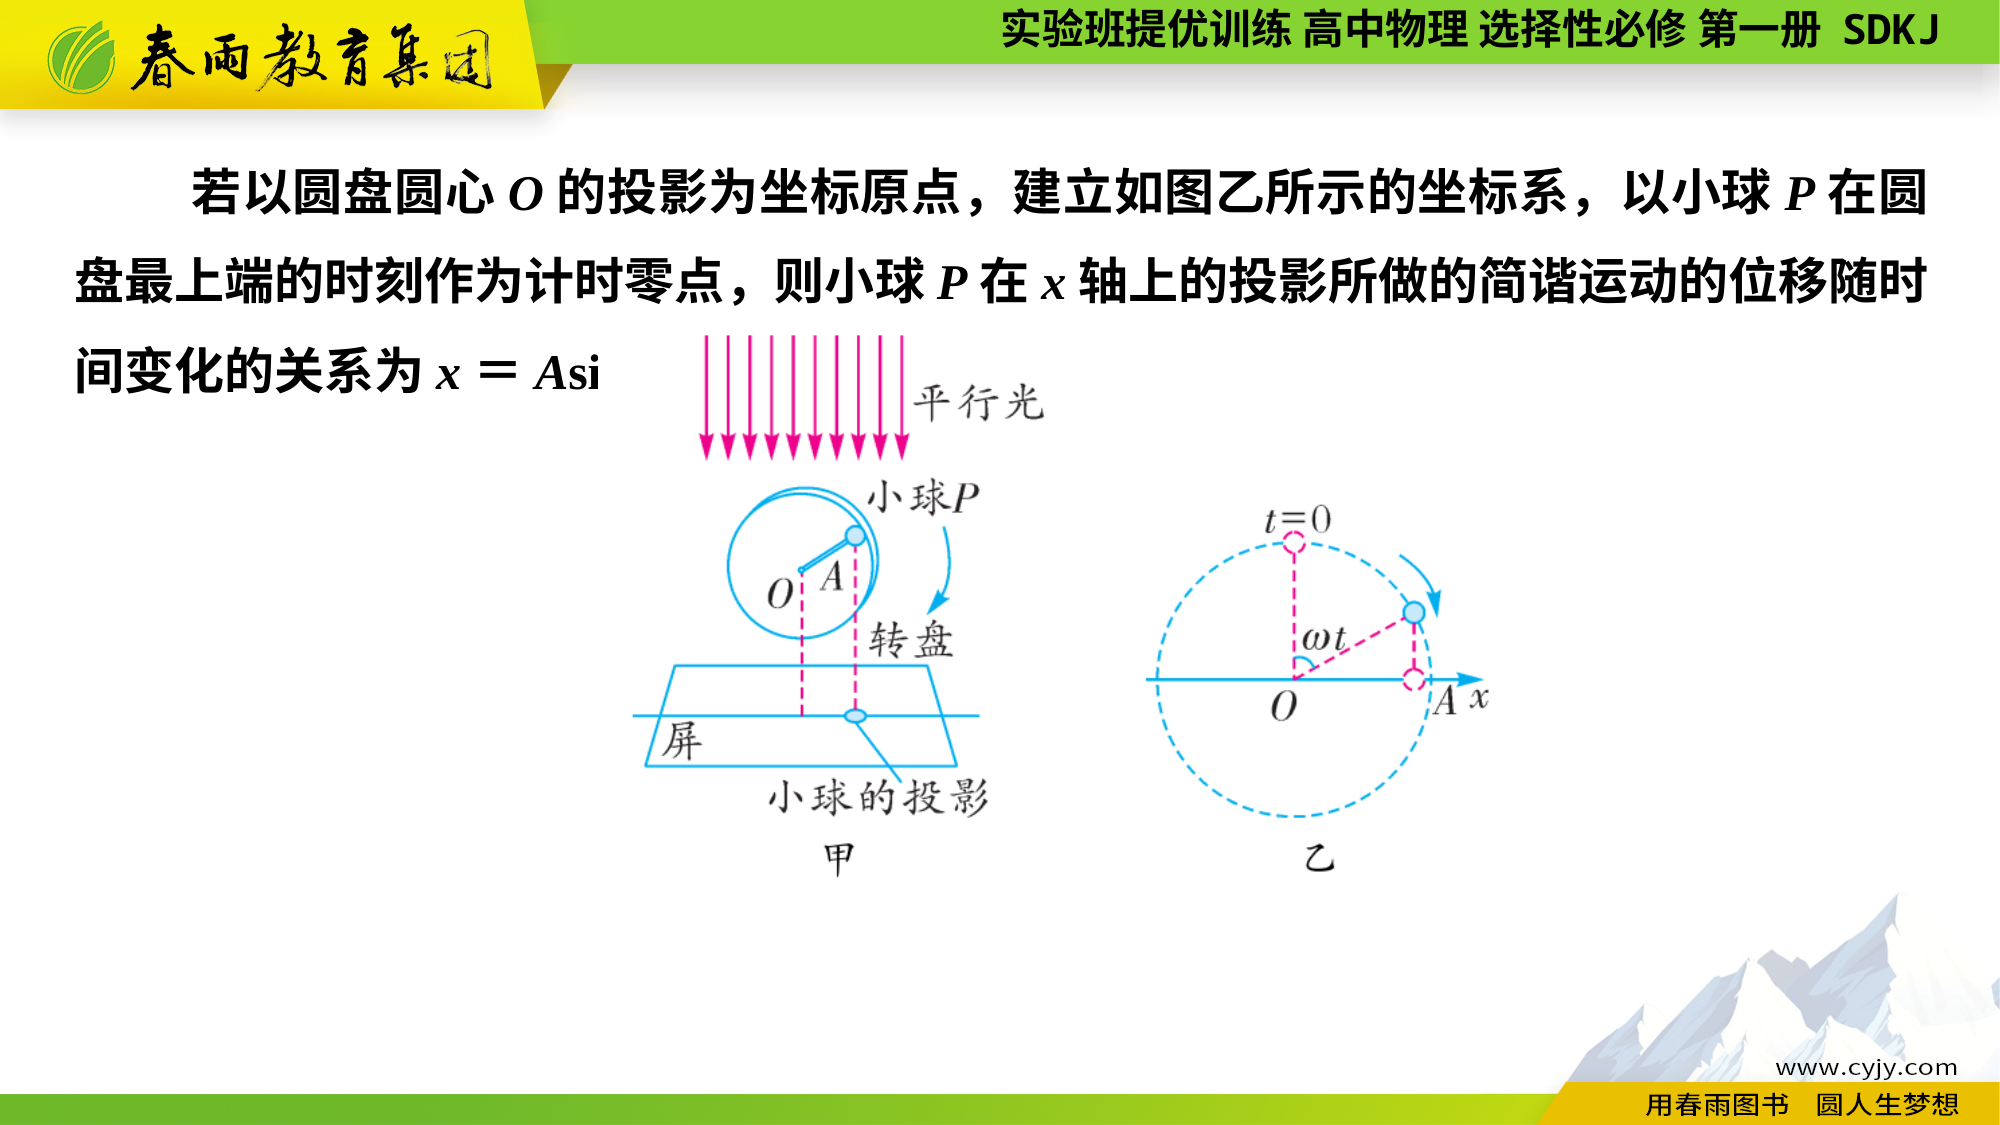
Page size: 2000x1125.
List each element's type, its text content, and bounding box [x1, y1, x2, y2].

picture [0, 0, 2000, 1125]
list 若以圆盘圆心O的投影为坐标原点，建立如图乙所示的坐标系，以小球P在圆盘最上端的时刻作为计时零点，则小球P在x轴上的投影所做的简谐运动的位移随时间变化的关系为x＝Asinωt. [59, 122, 1944, 399]
